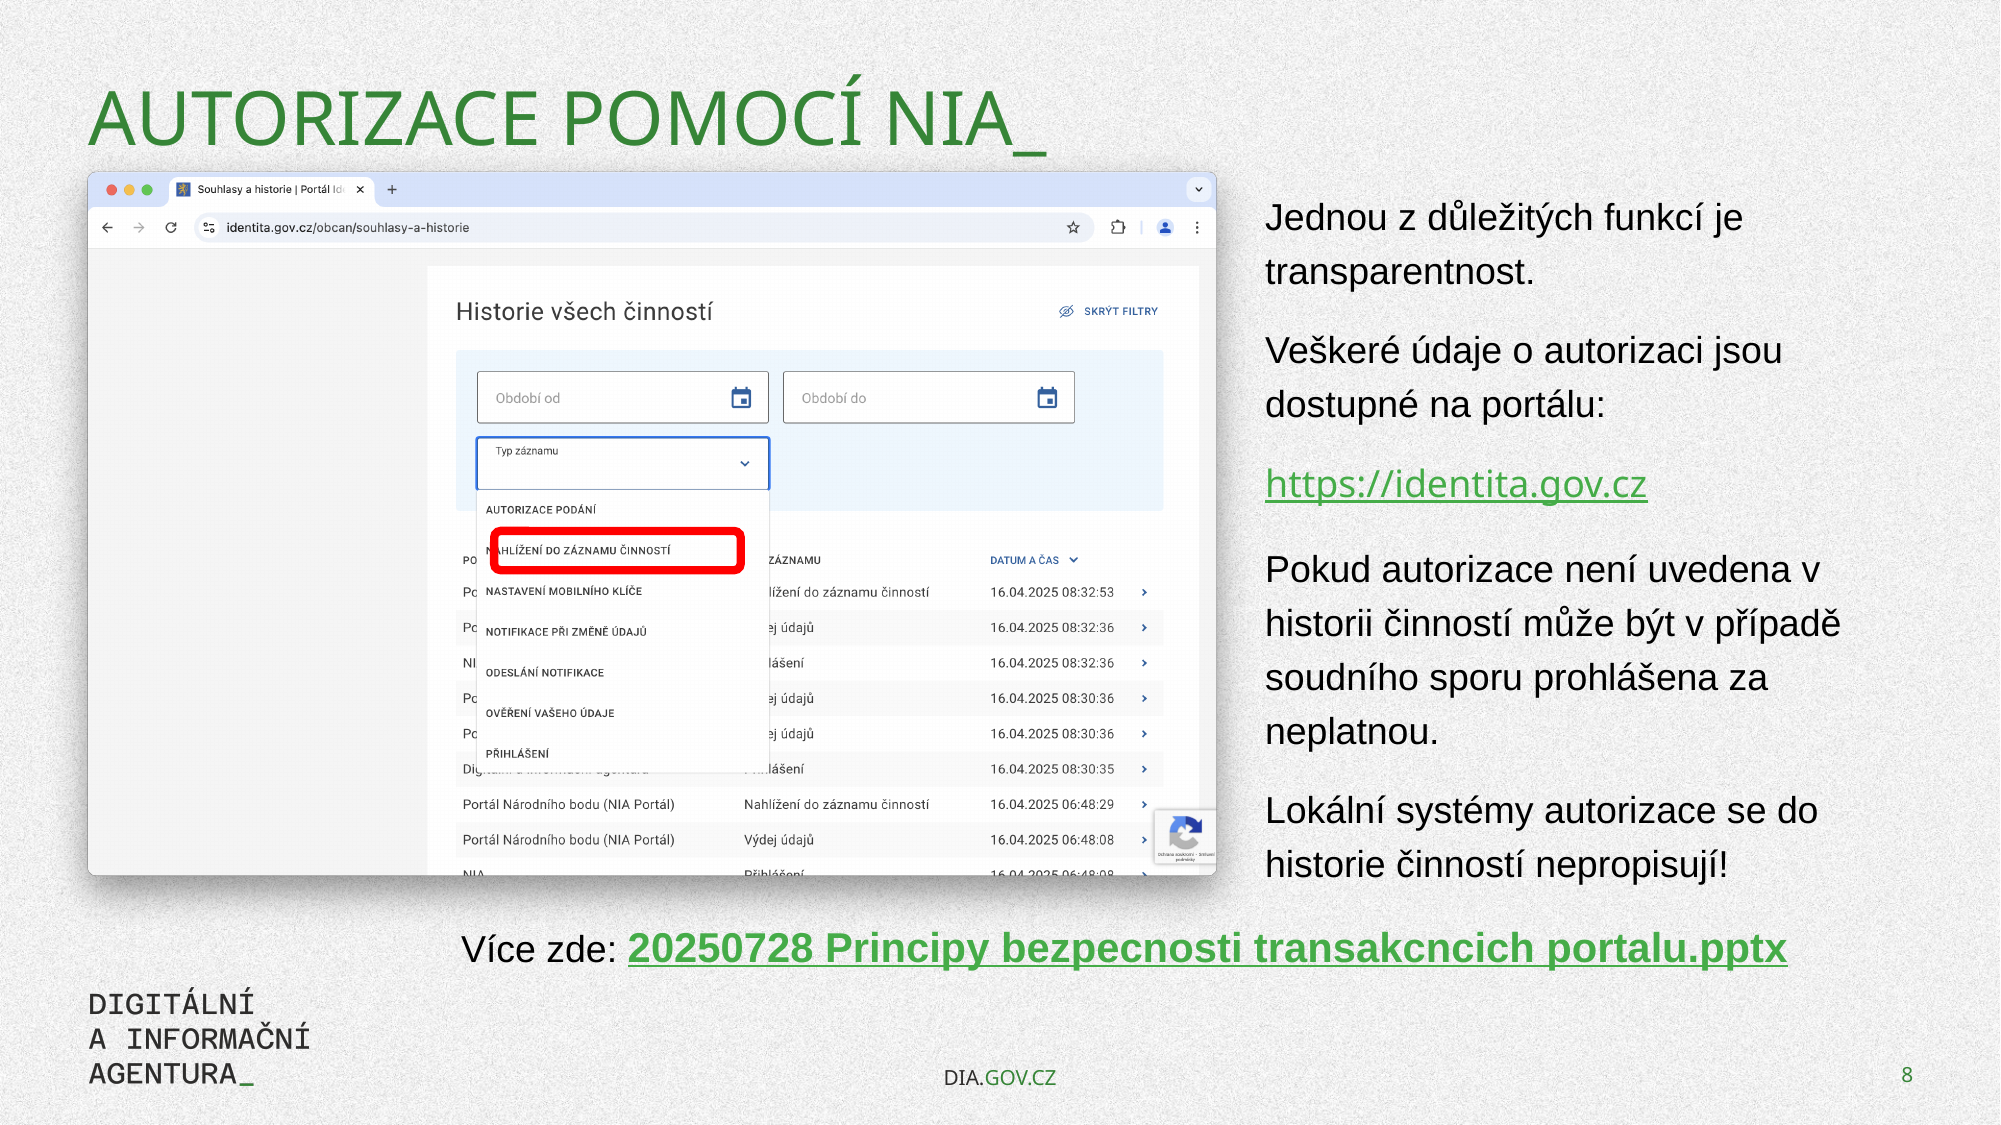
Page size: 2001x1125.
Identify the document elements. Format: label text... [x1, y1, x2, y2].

slide_number 8 [1612, 1037, 1928, 1098]
title Autorizace pomocí NIA_ [88, 70, 1912, 284]
text_box Více zde: 20250728 Principy bezpecnosti transakcncich portalu.pptx [460, 910, 1884, 1055]
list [38, 137, 1266, 941]
picture [0, 0, 2001, 1125]
footer DIA.GOV.CZ [558, 1055, 1442, 1098]
text_box Jednou z důležitých funkcí je transparentnost. Veškeré údaje o autorizaci jsou dostupné na portálu: https://identita.gov.cz Pokud autorizace není uvedena v historii činností může být v případě soudního sporu prohlášena za neplatnou. Lokální systémy autorizace se do historie činností nepropisují! [1266, 183, 1891, 945]
